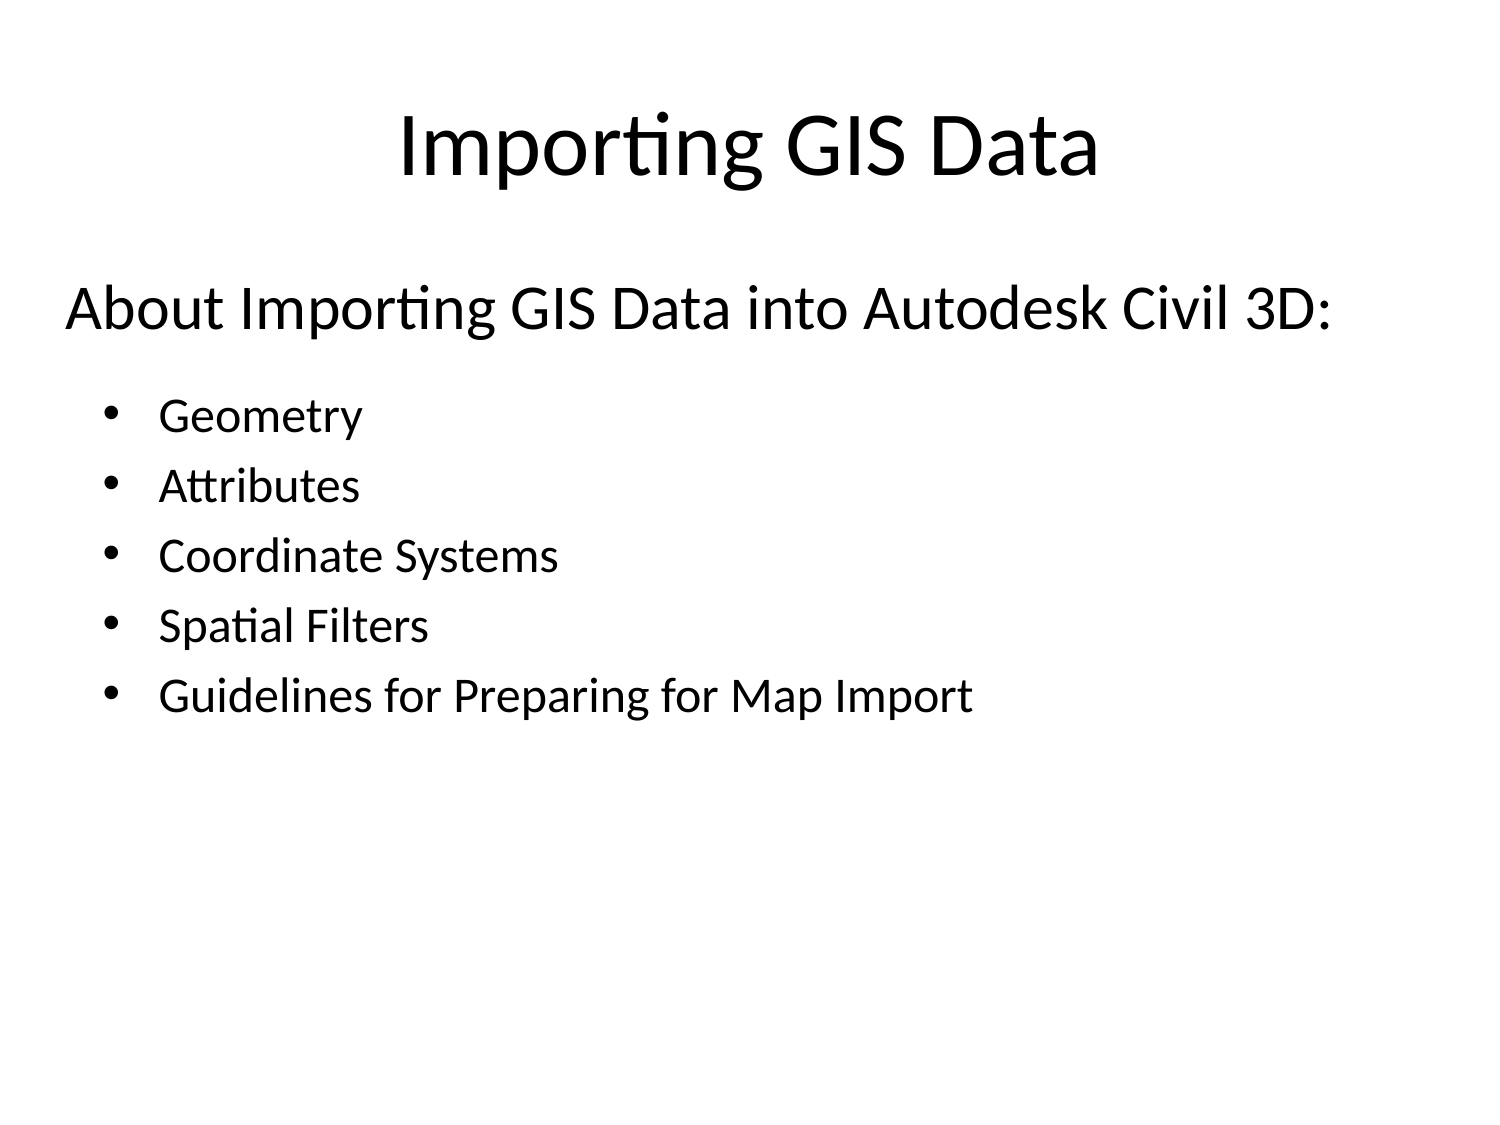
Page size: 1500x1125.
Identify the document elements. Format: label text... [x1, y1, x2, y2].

text_box About Importing GIS Data into Autodesk Civil 3D: [37, 237, 1350, 350]
list Geometry Attributes Coordinate Systems Spatial Filters Guidelines for Preparing for Map Import [87, 375, 1425, 1013]
title Importing GIS Data [75, 45, 1425, 233]
